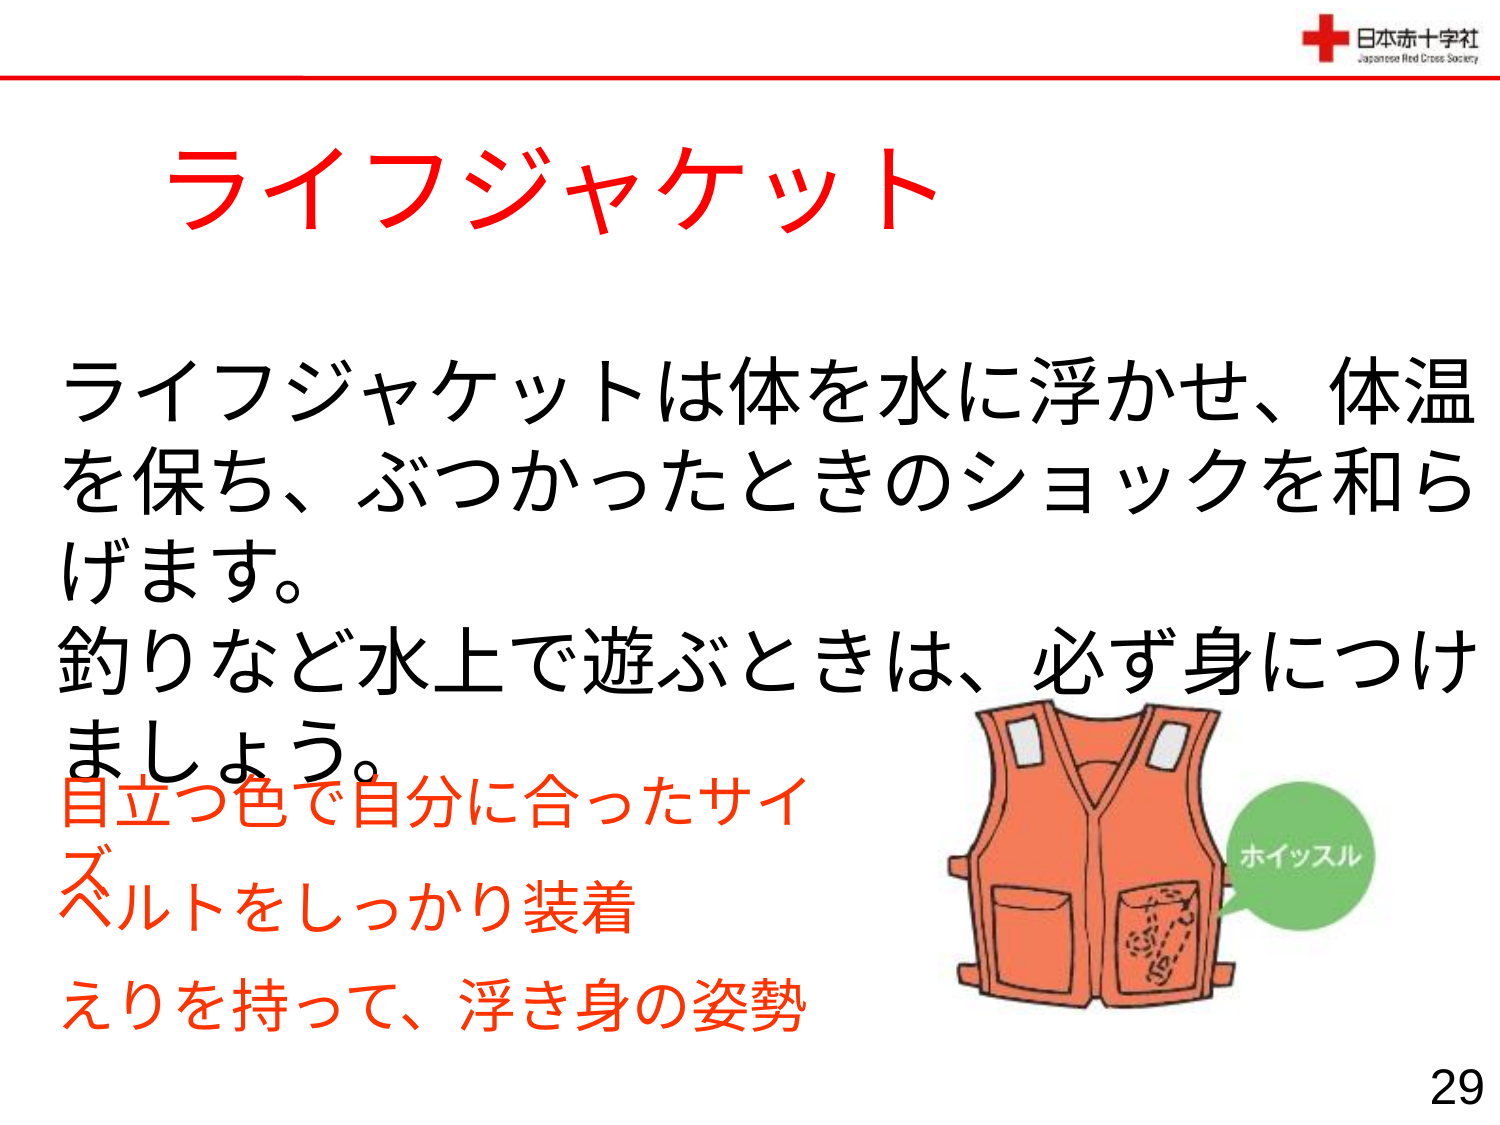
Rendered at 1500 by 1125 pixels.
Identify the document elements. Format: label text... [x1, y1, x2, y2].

text_box 目立つ色で自分に合ったサイズ [41, 757, 861, 863]
text_box ライフジャケット [141, 119, 1412, 255]
picture [937, 682, 1444, 1048]
slide_number 29 [1149, 1046, 1500, 1125]
text_box ベルトをしっかり装着 [41, 863, 861, 949]
picture [1296, 8, 1486, 66]
text_box えりを持って、浮き身の姿勢 [41, 961, 861, 1047]
text_box ライフジャケットは体を水に浮かせ、体温を保ち、ぶつかったときのショックを和らげます。 釣りなど水上で遊ぶときは、必ず身につけましょう。 [41, 337, 1500, 803]
